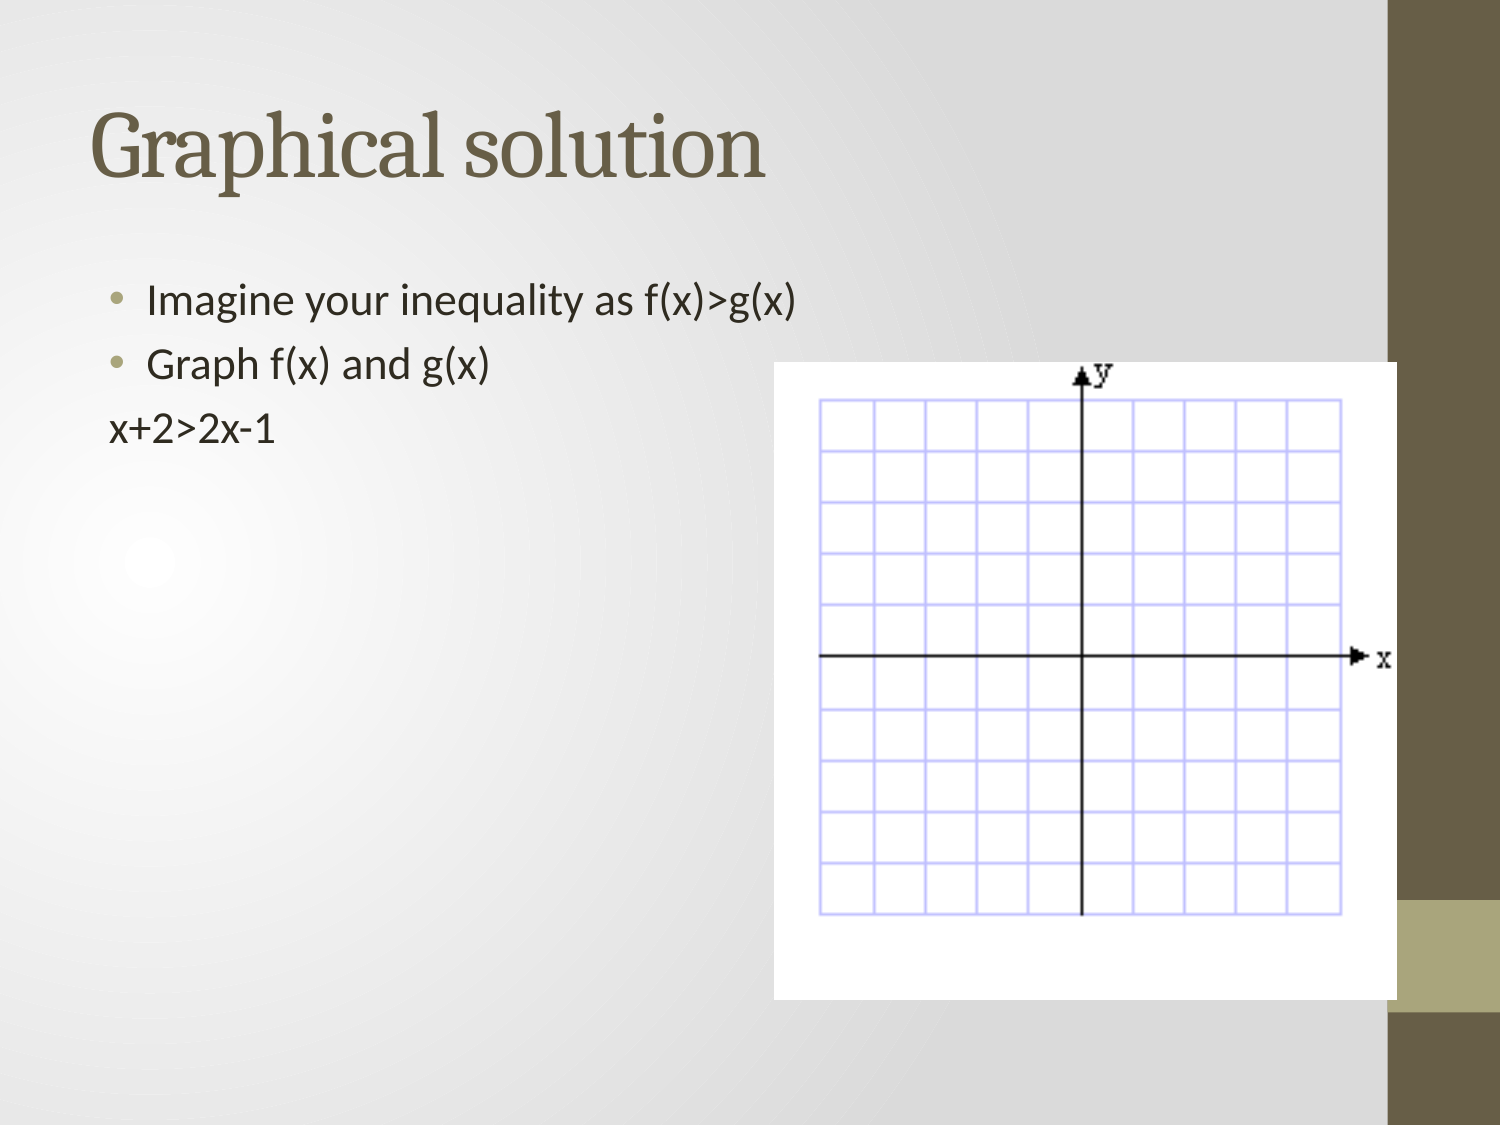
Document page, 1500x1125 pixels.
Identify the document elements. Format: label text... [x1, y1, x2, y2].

list Imagine your inequality as f(x)>g(x) Graph f(x) and g(x) x+2>2x-1 [75, 262, 1325, 1050]
picture [774, 361, 1397, 1001]
title Graphical solution [75, 45, 1325, 233]
